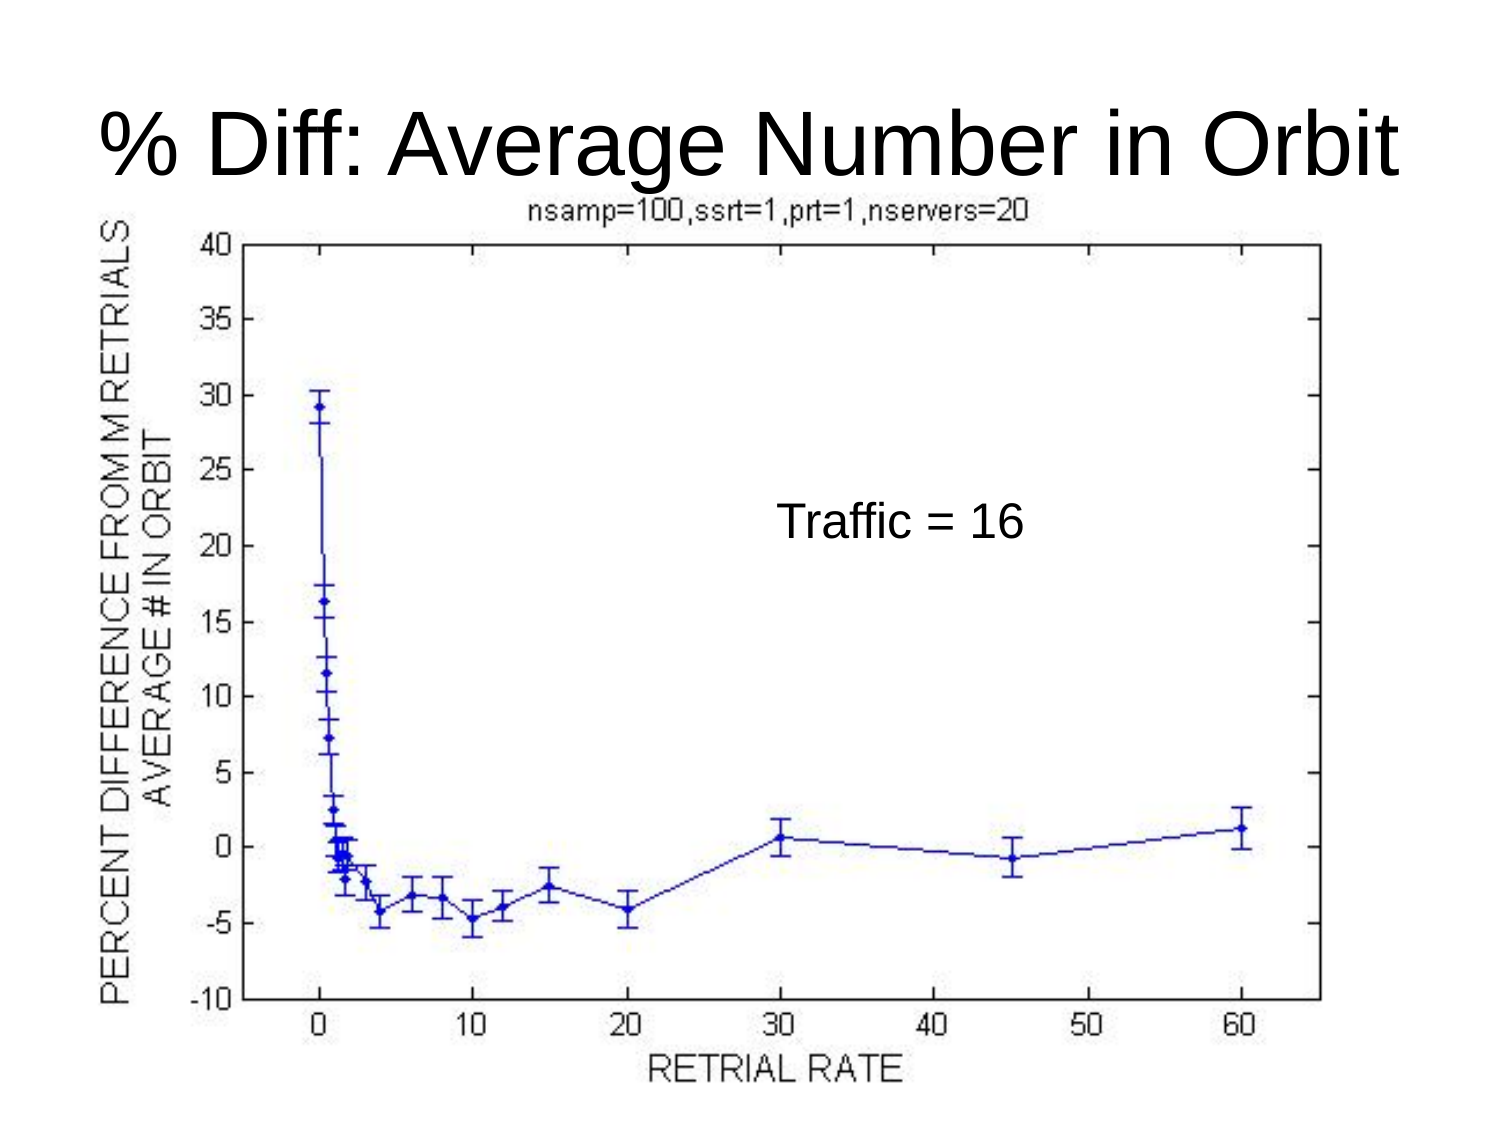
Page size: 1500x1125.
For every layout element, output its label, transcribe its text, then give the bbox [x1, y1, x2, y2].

title % Diff: Average Number in Orbit [74, 44, 1426, 173]
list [62, 174, 1452, 1101]
